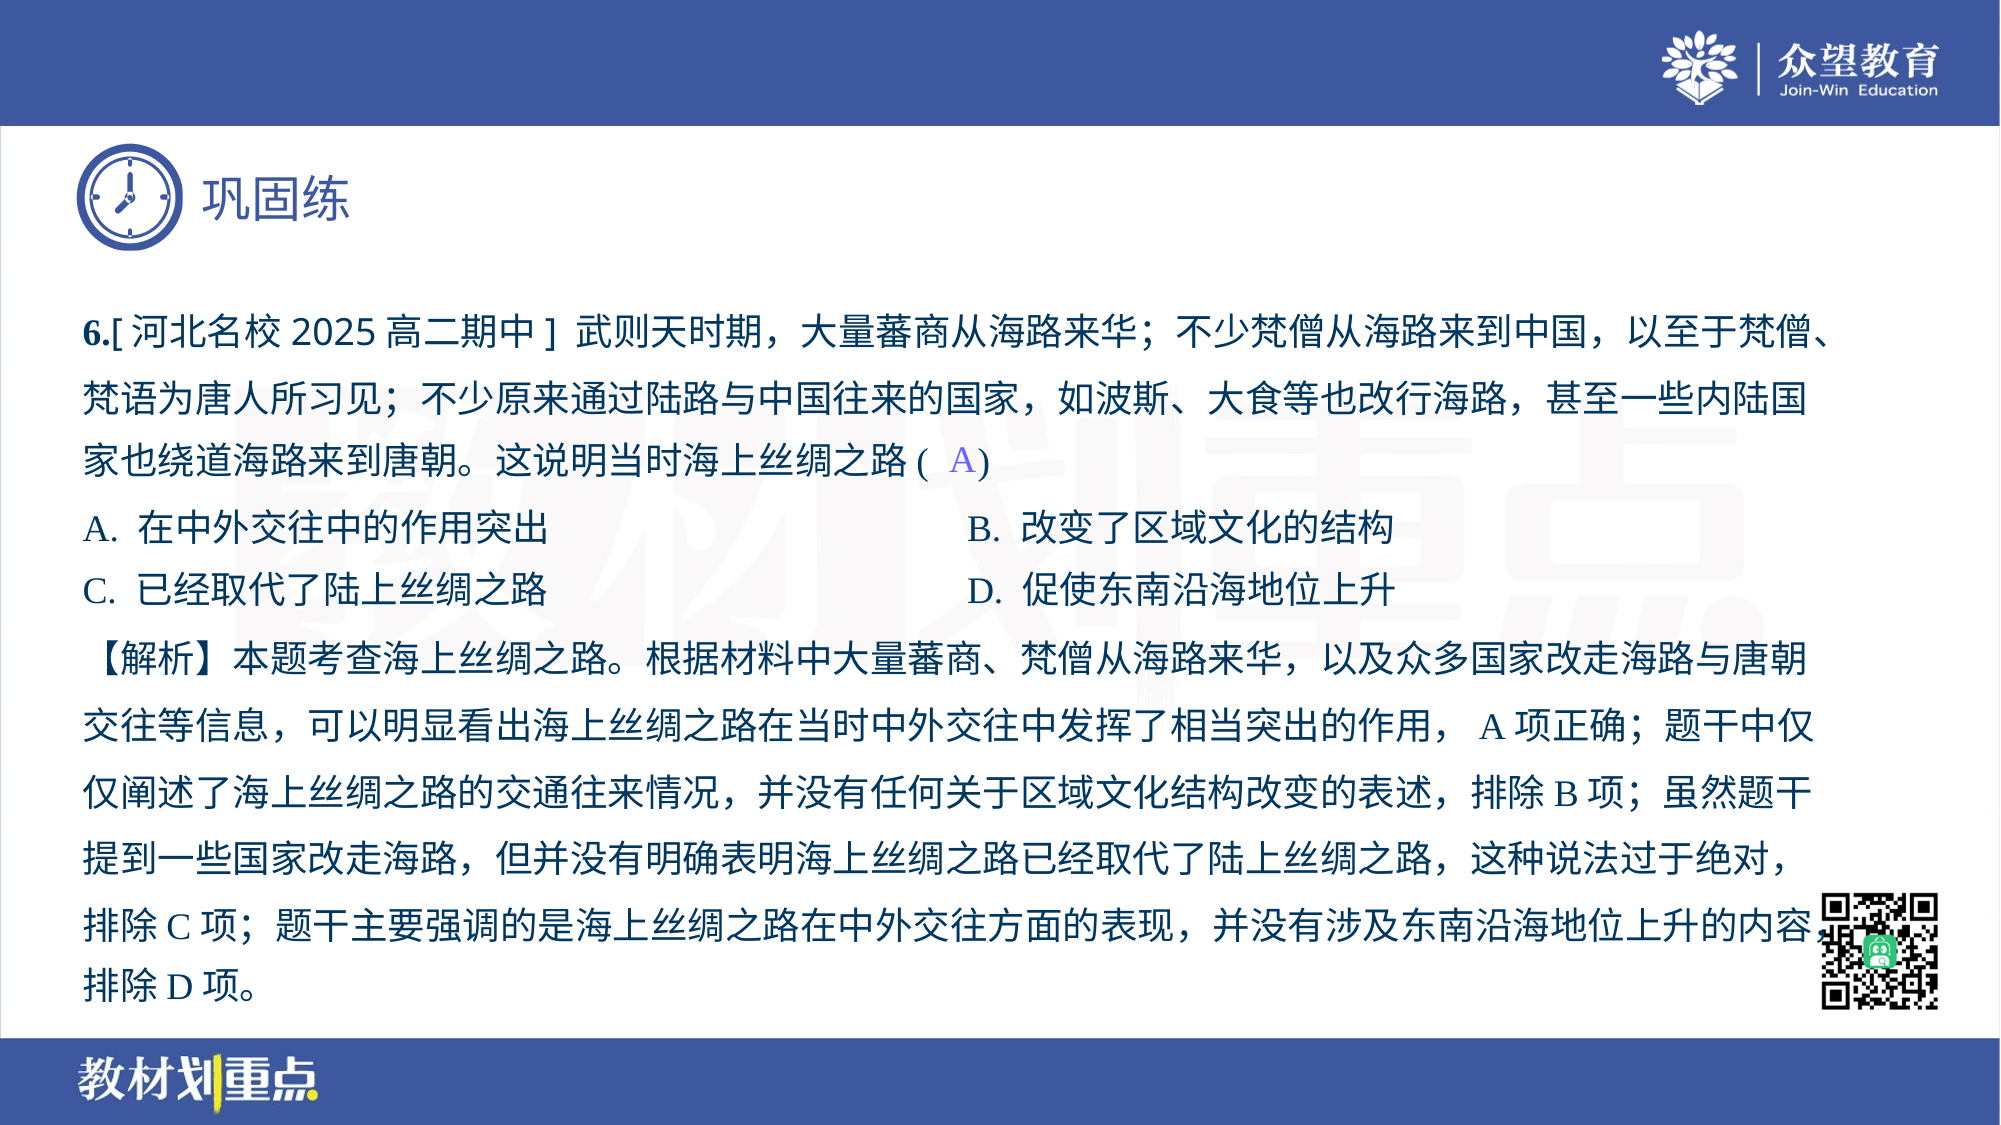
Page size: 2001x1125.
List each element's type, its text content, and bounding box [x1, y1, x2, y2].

text_box A [935, 417, 990, 475]
text_box 【解析】本题考查海上丝绸之路。根据材料中大量蕃商、梵僧从海路来华，以及众多国家改走海路与唐朝 交往等信息，可以明显看出海上丝绸之路在当时中外交往中发挥了相当突出的作用，A项正确；题干中仅 仅阐述了海上丝绸之路的交通往来情况，并没有任何关于区域文化结构改变的表述，排除B项；虽然题干 提到一些国家改走海路，但并没有明确表明海上丝绸之路已经取代了陆上丝绸之路，这种说法过于绝对， 排除C项；题干主要强调的是海上丝绸之路在中外交往方面的表现，并没有涉及东南沿海地位上升的内容， 排除D项。 [82, 613, 1817, 1002]
text_box A. 在中外交往中的作用突出 B. 改变了区域文化的结构 C. 已经取代了陆上丝绸之路 D. 促使东南沿海地位上升 [82, 482, 1817, 605]
text_box 6.[河北名校2025高二期中] 武则天时期，大量蕃商从海路来华；不少梵僧从海路来到中国，以至于梵僧、 梵语为唐人所习见；不少原来通过陆路与中国往来的国家，如波斯、大食等也改行海路，甚至一些内陆国 家也绕道海路来到唐朝。这说明当时海上丝绸之路( ) [82, 286, 1817, 476]
picture [0, 0, 2000, 1125]
